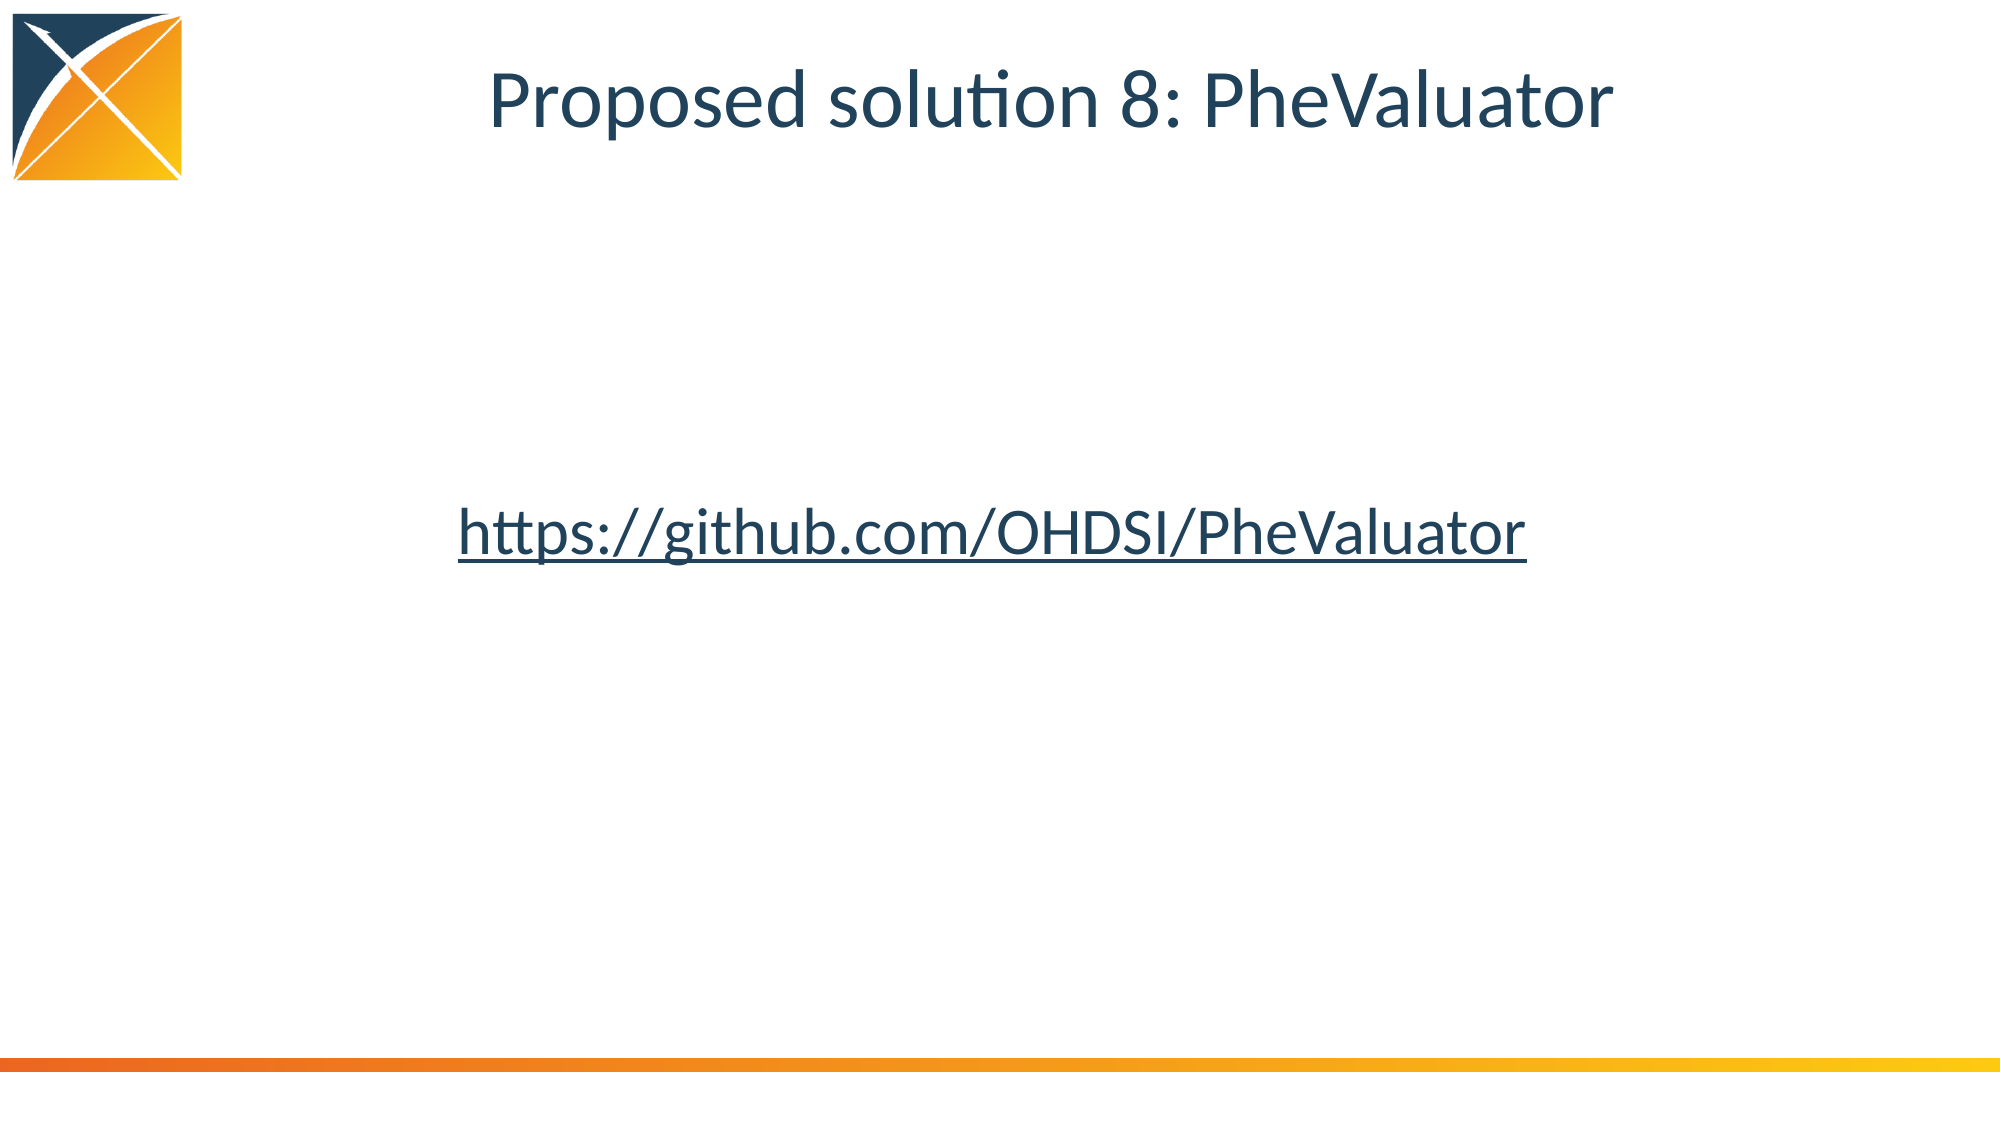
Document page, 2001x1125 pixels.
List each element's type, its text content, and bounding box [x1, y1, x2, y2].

list https://github.com/OHDSI/PheValuator [99, 200, 1900, 1005]
picture [0, 0, 206, 200]
title Proposed solution 8: PheValuator [205, 24, 1900, 163]
